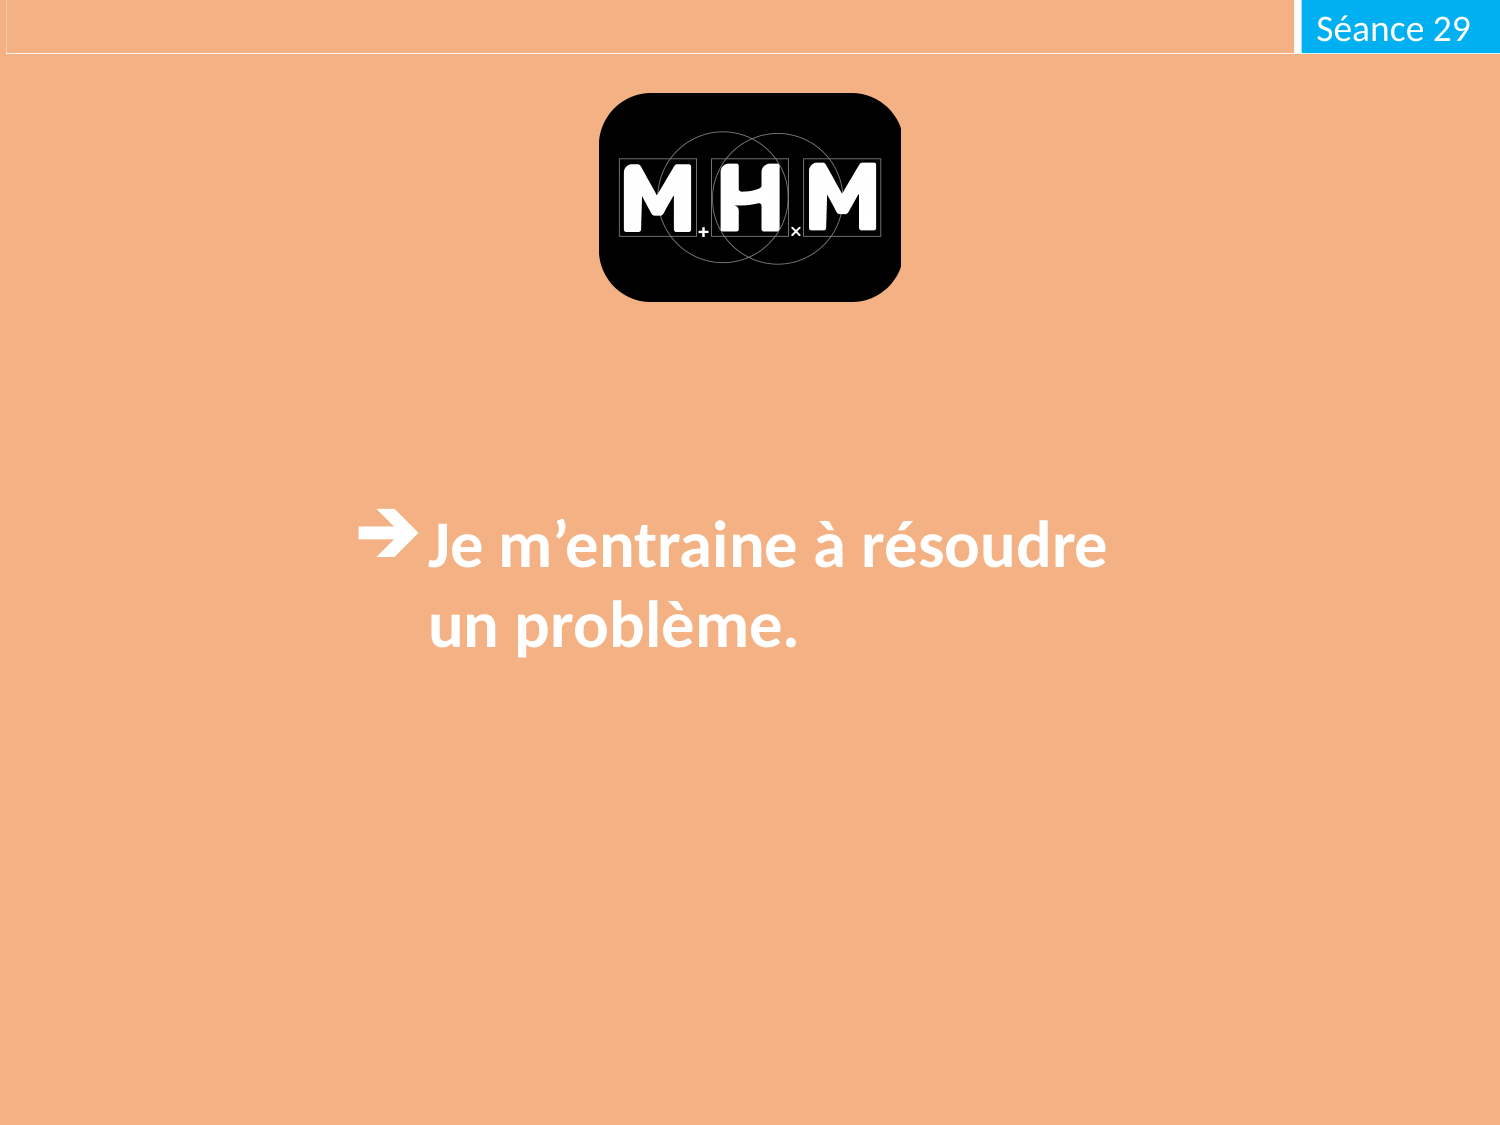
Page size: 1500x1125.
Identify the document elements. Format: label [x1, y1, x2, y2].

text_box [0, 54, 1500, 1125]
